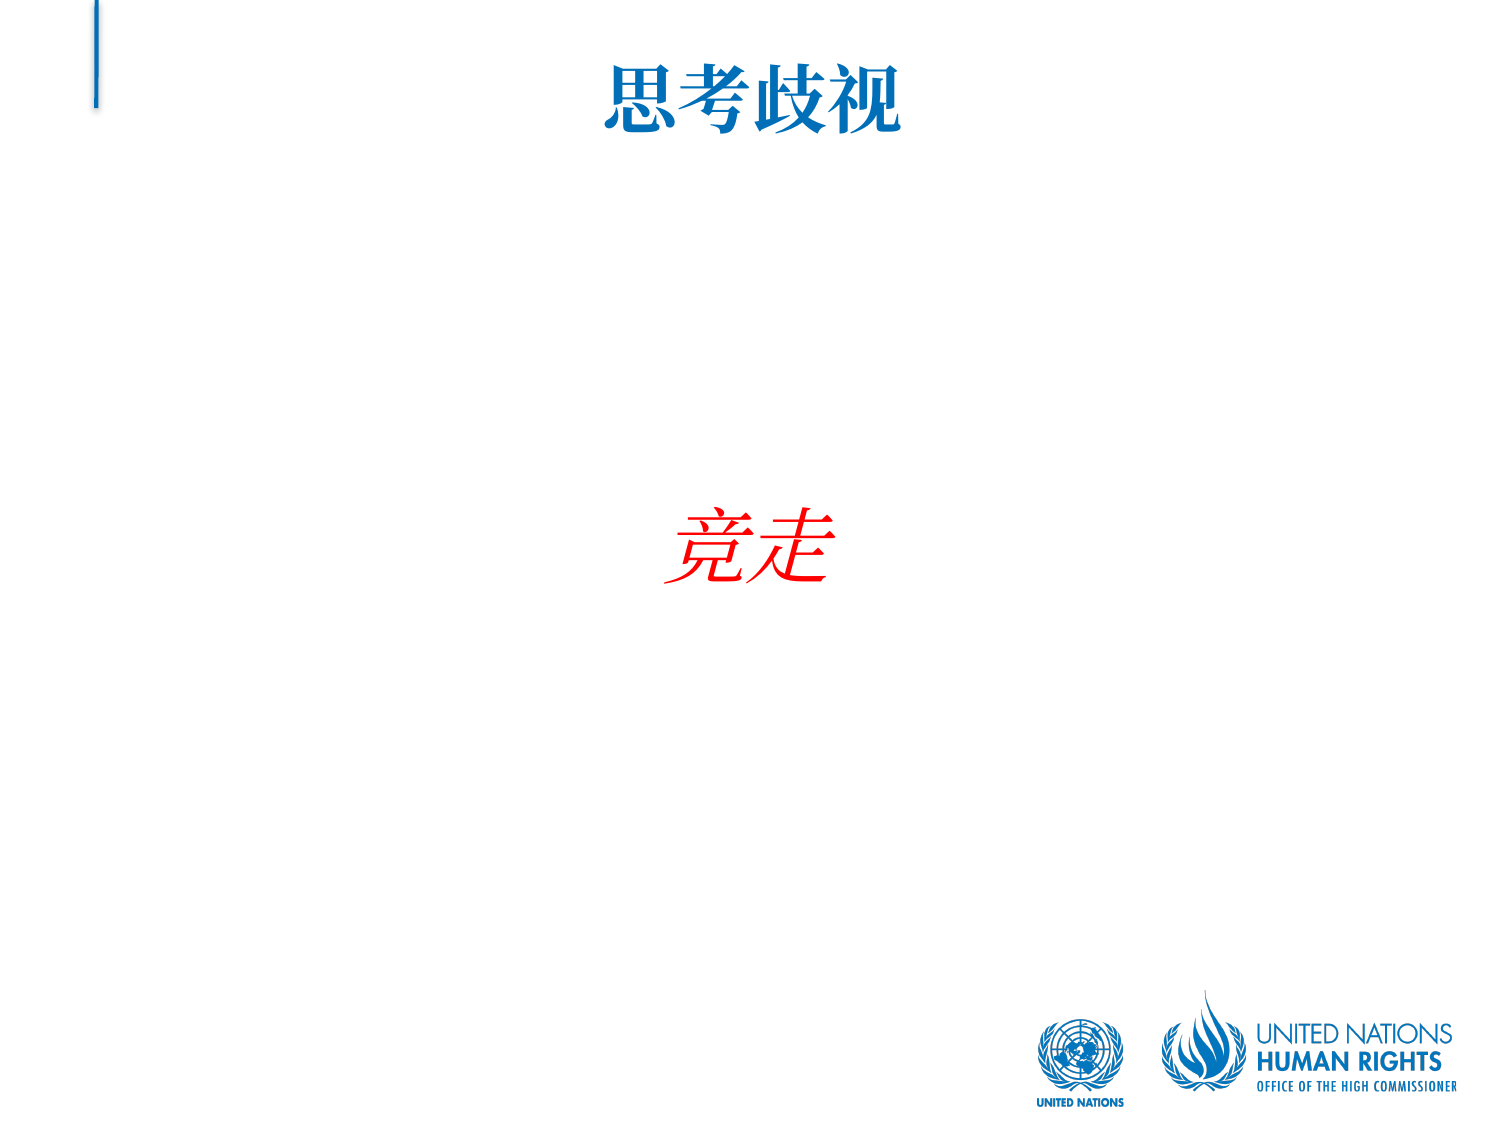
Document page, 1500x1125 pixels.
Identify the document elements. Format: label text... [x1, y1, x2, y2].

picture [1037, 990, 1457, 1107]
text_box 竞走 [166, 342, 1325, 893]
title 思考歧视 [68, 45, 1437, 224]
